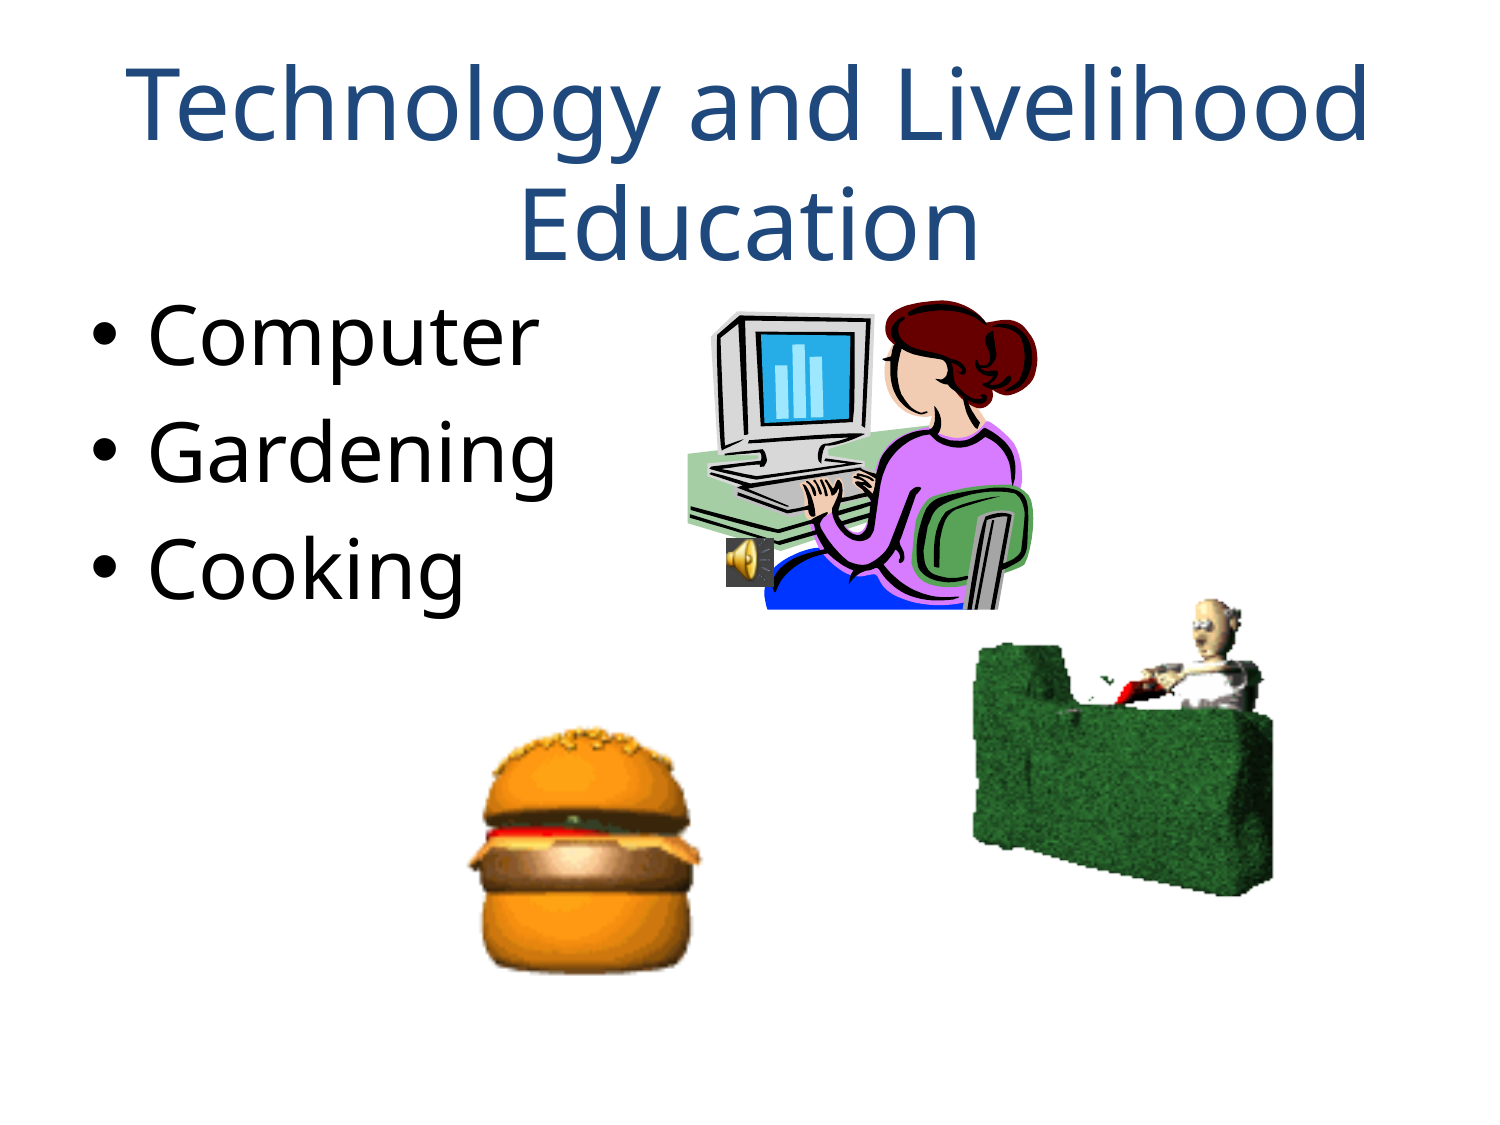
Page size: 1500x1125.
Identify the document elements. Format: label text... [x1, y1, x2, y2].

title Technology and Livelihood Education [75, 45, 1425, 275]
list Computer Gardening Cooking [75, 275, 1425, 986]
picture [687, 299, 1413, 913]
picture [462, 724, 713, 1069]
